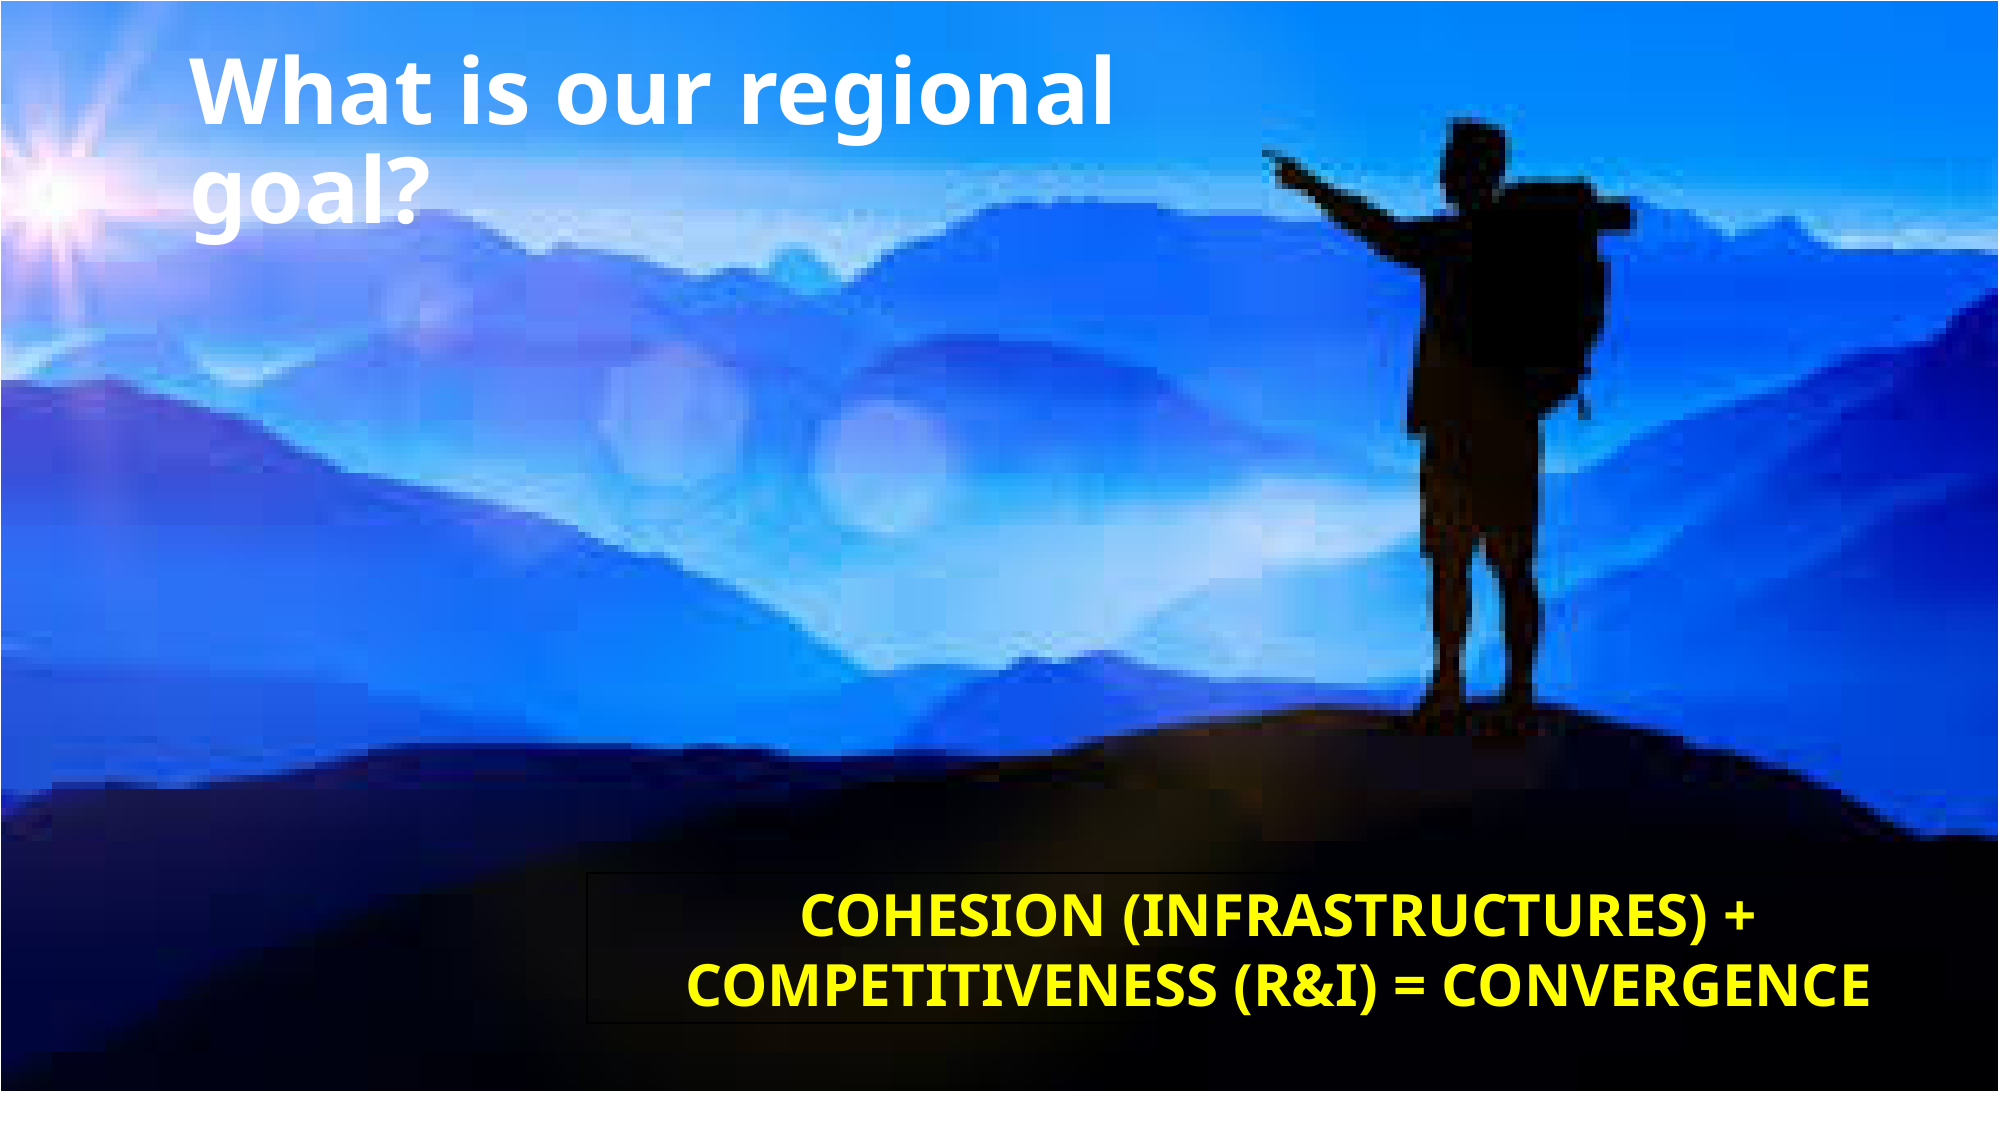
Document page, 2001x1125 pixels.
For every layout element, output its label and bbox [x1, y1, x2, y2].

list [0, 0, 1999, 1092]
